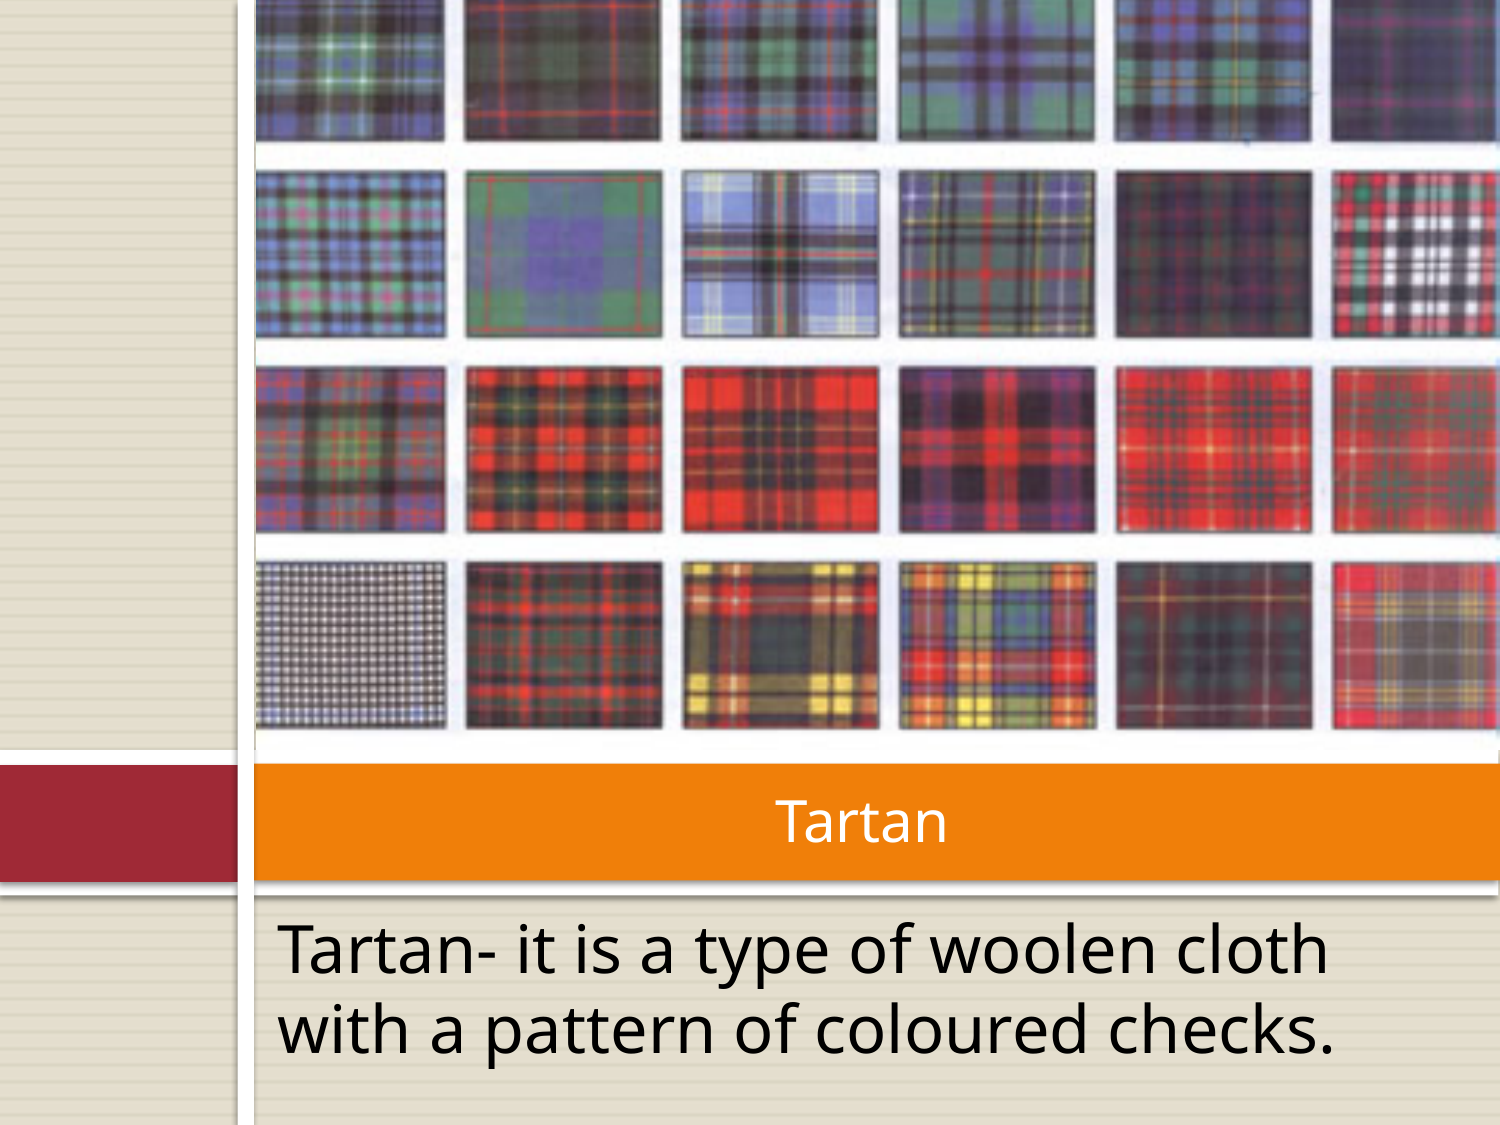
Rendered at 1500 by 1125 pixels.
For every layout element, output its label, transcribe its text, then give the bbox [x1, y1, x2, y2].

picture [255, 0, 1500, 750]
list Tartan- it is a type of woolen cloth with a pattern of coloured checks. [262, 900, 1463, 1013]
title Tartan [262, 762, 1463, 875]
